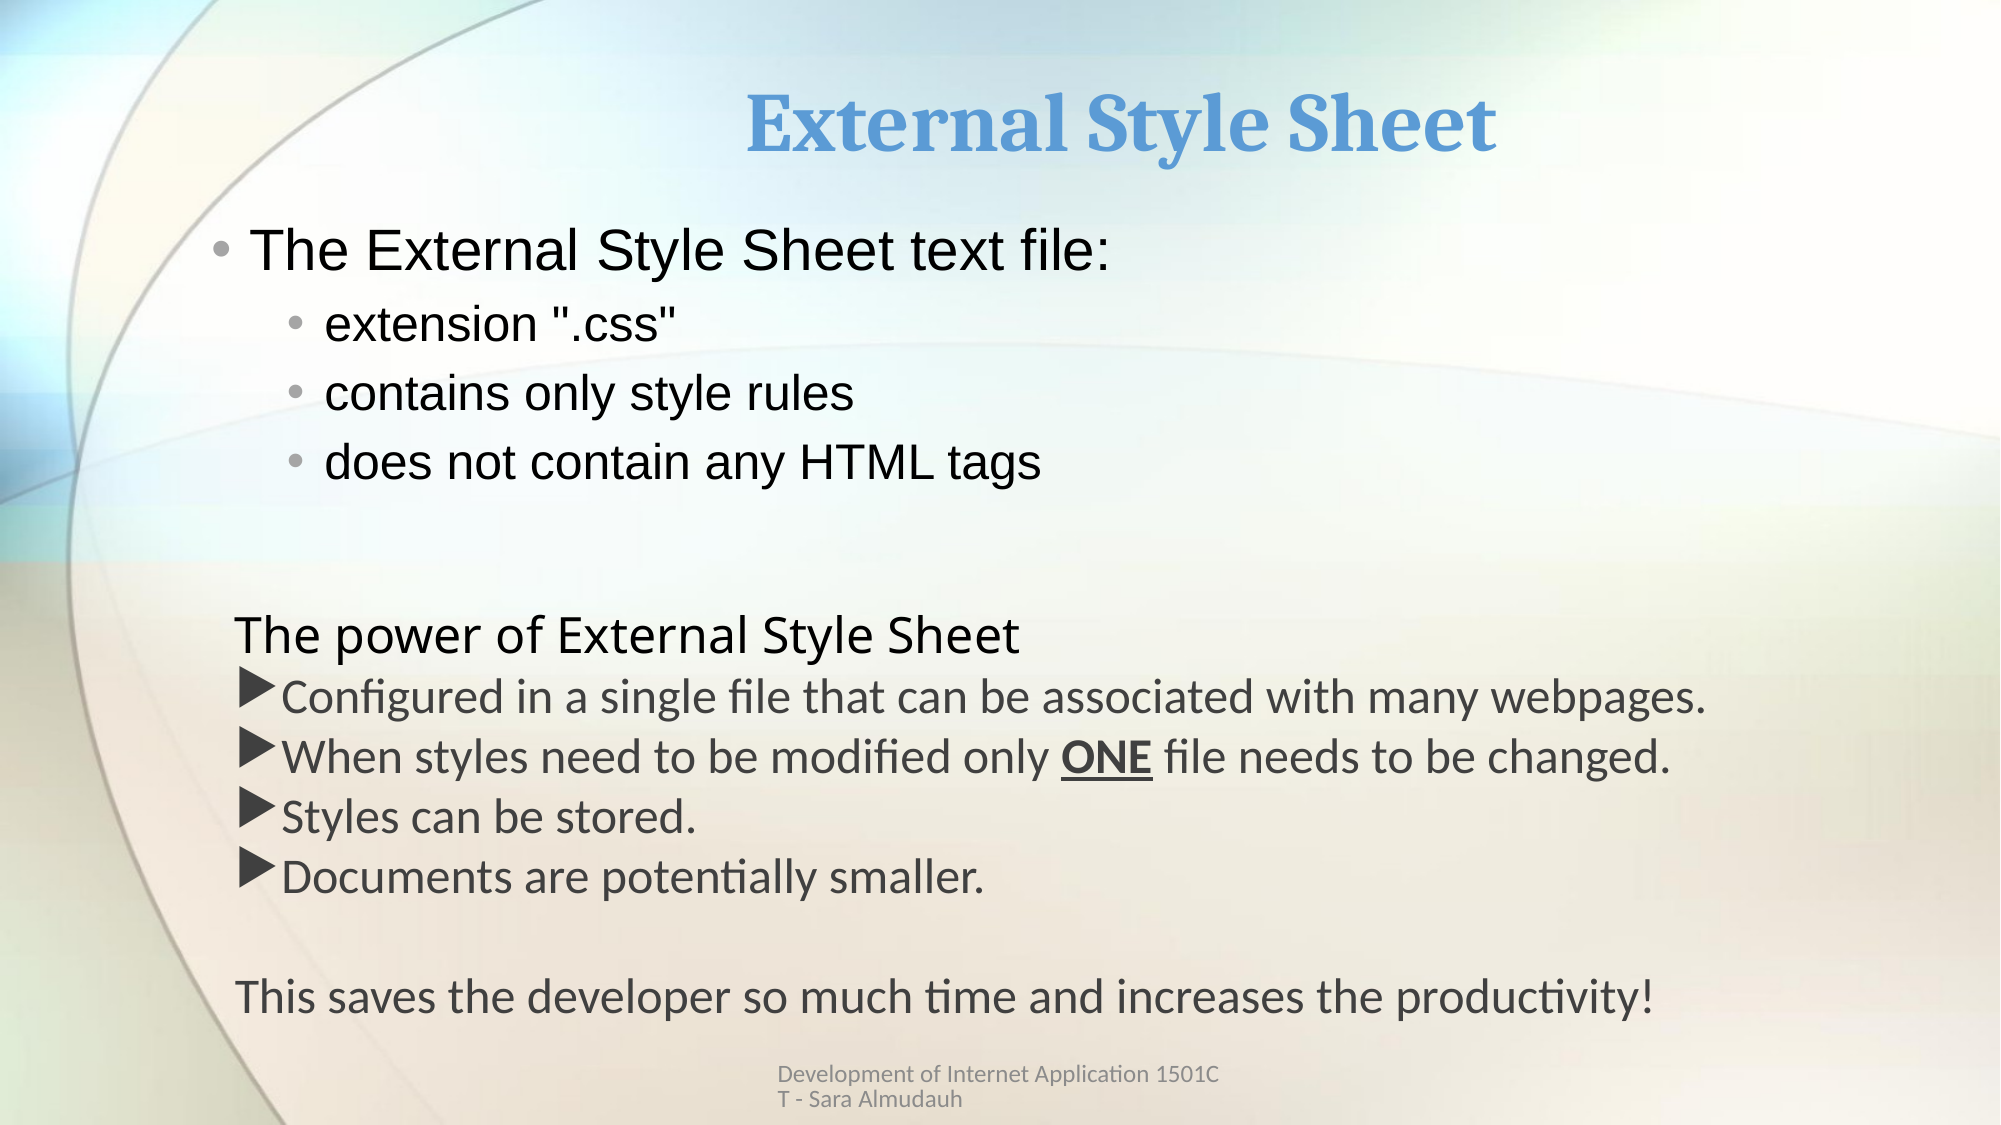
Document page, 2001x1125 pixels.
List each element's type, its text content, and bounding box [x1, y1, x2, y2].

text_box The power of External Style Sheet Configured in a single file that can be associated with many webpages. When styles need to be modified only ONE file needs to be changed. Styles can be stored. Documents are potentially smaller. This saves the developer so much time and increases the productivity! [220, 596, 1899, 1125]
title External Style Sheet [381, 59, 1863, 278]
picture [0, 0, 2001, 1125]
list The External Style Sheet text file: extension ".css" contains only style rules does not contain any HTML tags [196, 212, 1804, 535]
